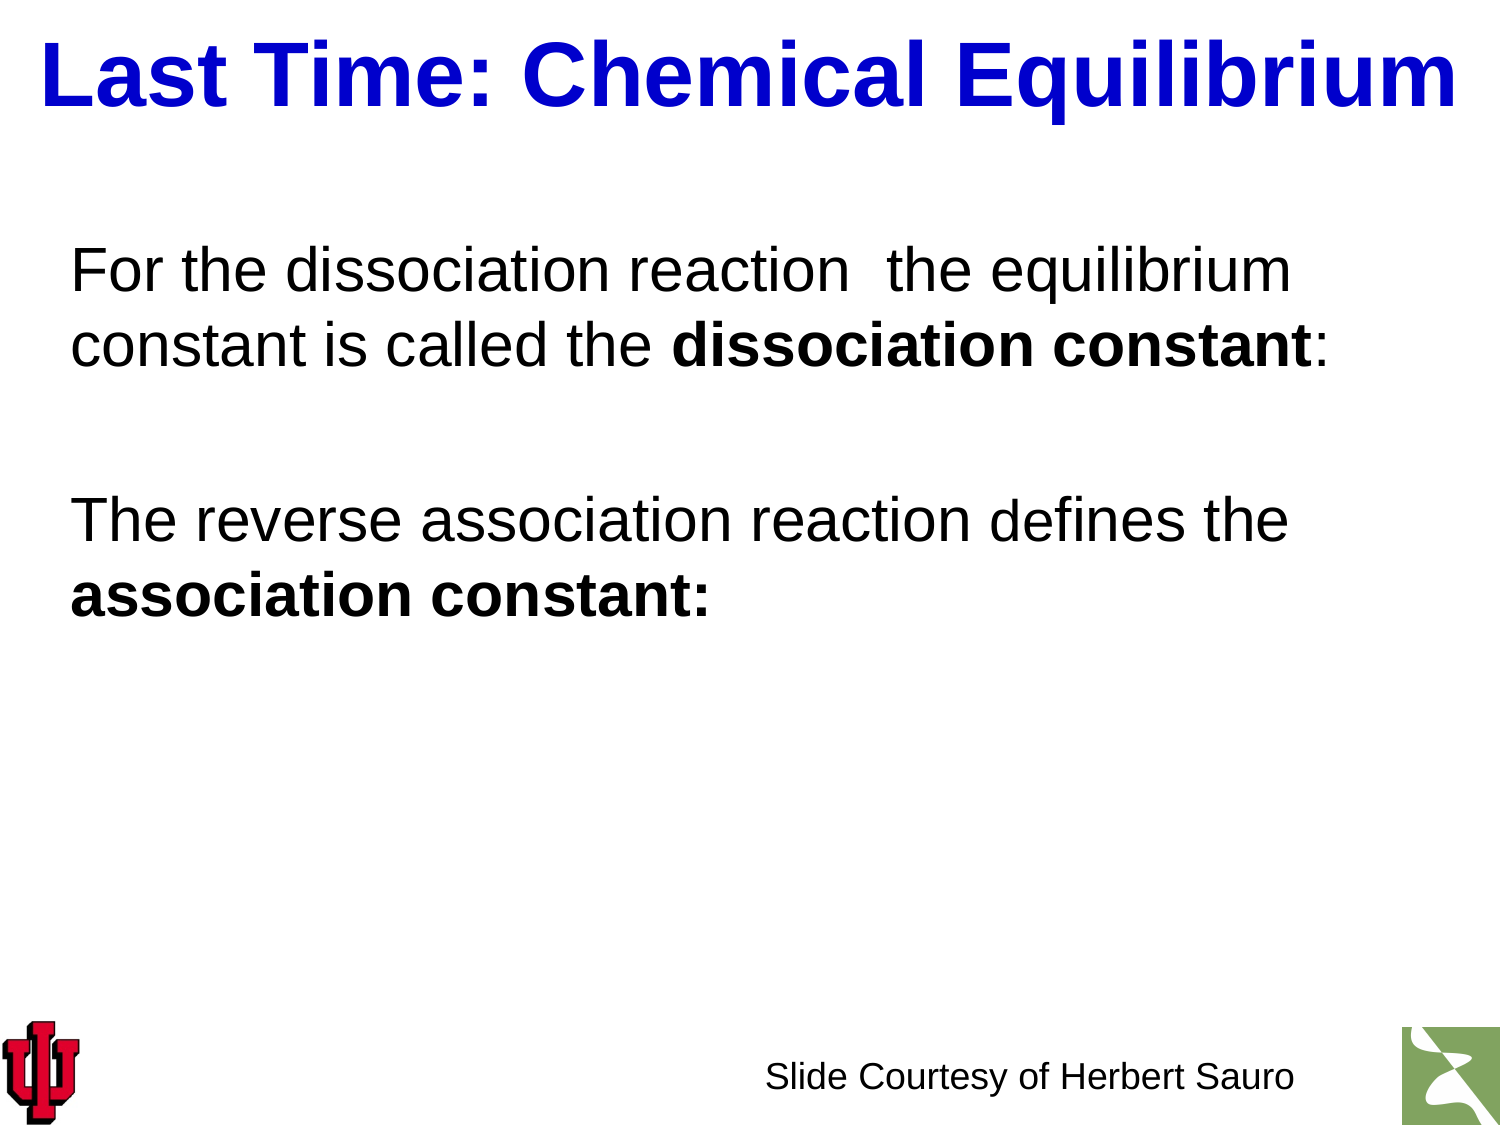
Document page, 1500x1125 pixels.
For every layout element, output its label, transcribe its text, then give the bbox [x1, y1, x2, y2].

title Last Time: Chemical Equilibrium [0, 0, 1500, 164]
text_box [74, 612, 1425, 826]
picture [1402, 1027, 1500, 1125]
text_box Slide Courtesy of Herbert Sauro [749, 1044, 1350, 1105]
picture [0, 1020, 80, 1125]
